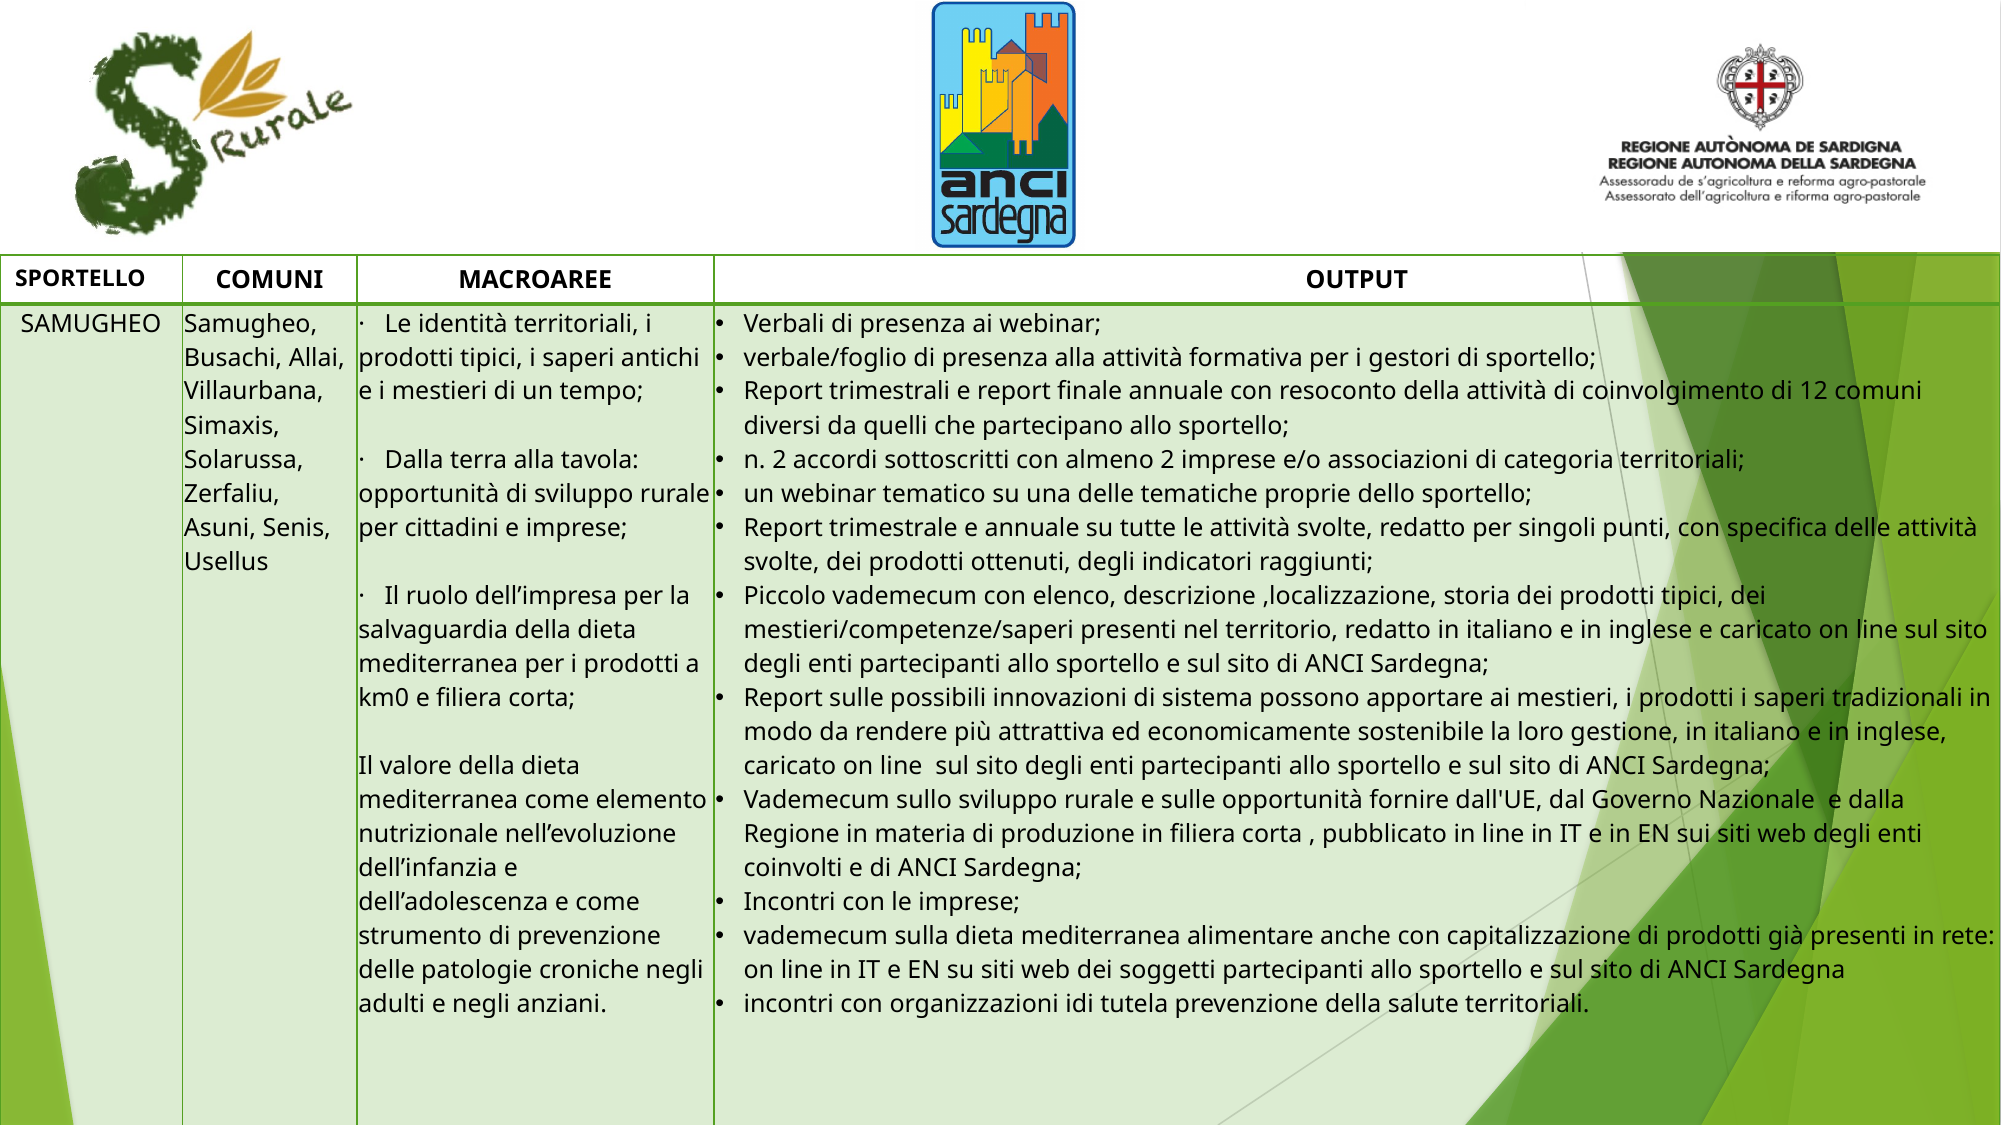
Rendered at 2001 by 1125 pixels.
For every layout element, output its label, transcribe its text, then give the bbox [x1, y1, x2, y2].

table_header COMUNI [183, 266, 356, 302]
table_cell Verbali di presenza ai webinar; verbale/foglio di presenza alla attività formativa per i gestori di sportello; Report trimestrali e report finale annuale con resoconto della attività di coinvolgimento di 12 comuni diversi da quelli che partecipano allo sportello; n. 2 accordi sottoscritti con almeno 2 imprese e/o associazioni di categoria territoriali; un webinar tematico su una delle tematiche proprie dello sportello; Report trimestrale e annuale su tutte le attività svolte, redatto per singoli punti, con specifica delle attività svolte, dei prodotti ottenuti, degli indicatori raggiunti; Piccolo vademecum con elenco, descrizione ,localizzazione, storia dei prodotti tipici, dei mestieri/competenze/saperi presenti nel territorio, redatto in italiano e in inglese e caricato on line sul sito degli enti partecipanti allo sportello e sul sito di ANCI Sardegna; Report sulle possibili innovazioni di sistema possono apportare ai mestieri, i prodotti i saperi tradizionali in modo da rendere più attrattiva ed economicamente sostenibile la loro gestione, in italiano e in inglese, caricato on line sul sito degli enti partecipanti allo sportello e sul sito di ANCI Sardegna; Vademecum sullo sviluppo rurale e sulle opportunità fornire dall'UE, dal Governo Nazionale e dalla Regione in materia di produzione in filiera corta , pubblicato in line in IT e in EN sui siti web degli enti coinvolti e di ANCI Sardegna; Incontri con le imprese; vademecum sulla dieta mediterranea alimentare anche con capitalizzazione di prodotti già presenti in rete: on line in IT e EN su siti web dei soggetti partecipanti allo sportello e sul sito di ANCI Sardegna incontri con organizzazioni idi tutela prevenzione della salute territoriali. [715, 306, 1999, 1125]
picture [39, 6, 377, 256]
picture [1526, 0, 2000, 252]
picture [914, 1, 1086, 251]
table_cell · Le identità territoriali, i prodotti tipici, i saperi antichi e i mestieri di un tempo; · Dalla terra alla tavola: opportunità di sviluppo rurale per cittadini e imprese; · Il ruolo dell’impresa per la salvaguardia della dieta mediterranea per i prodotti a km0 e filiera corta; Il valore della dieta mediterranea come elemento nutrizionale nell’evoluzione dell’infanzia e dell’adolescenza e come strumento di prevenzione delle patologie croniche negli adulti e negli anziani. [358, 306, 713, 1125]
table_header SPORTELLO [1, 256, 182, 302]
table_cell Samugheo, Busachi, Allai, Villaurbana, Simaxis, Solarussa, Zerfaliu, Asuni, Senis, Usellus [183, 306, 356, 1125]
table_header MACROAREE [358, 256, 713, 302]
table_header OUTPUT [715, 256, 1999, 302]
table_cell SAMUGHEO [1, 306, 182, 1125]
